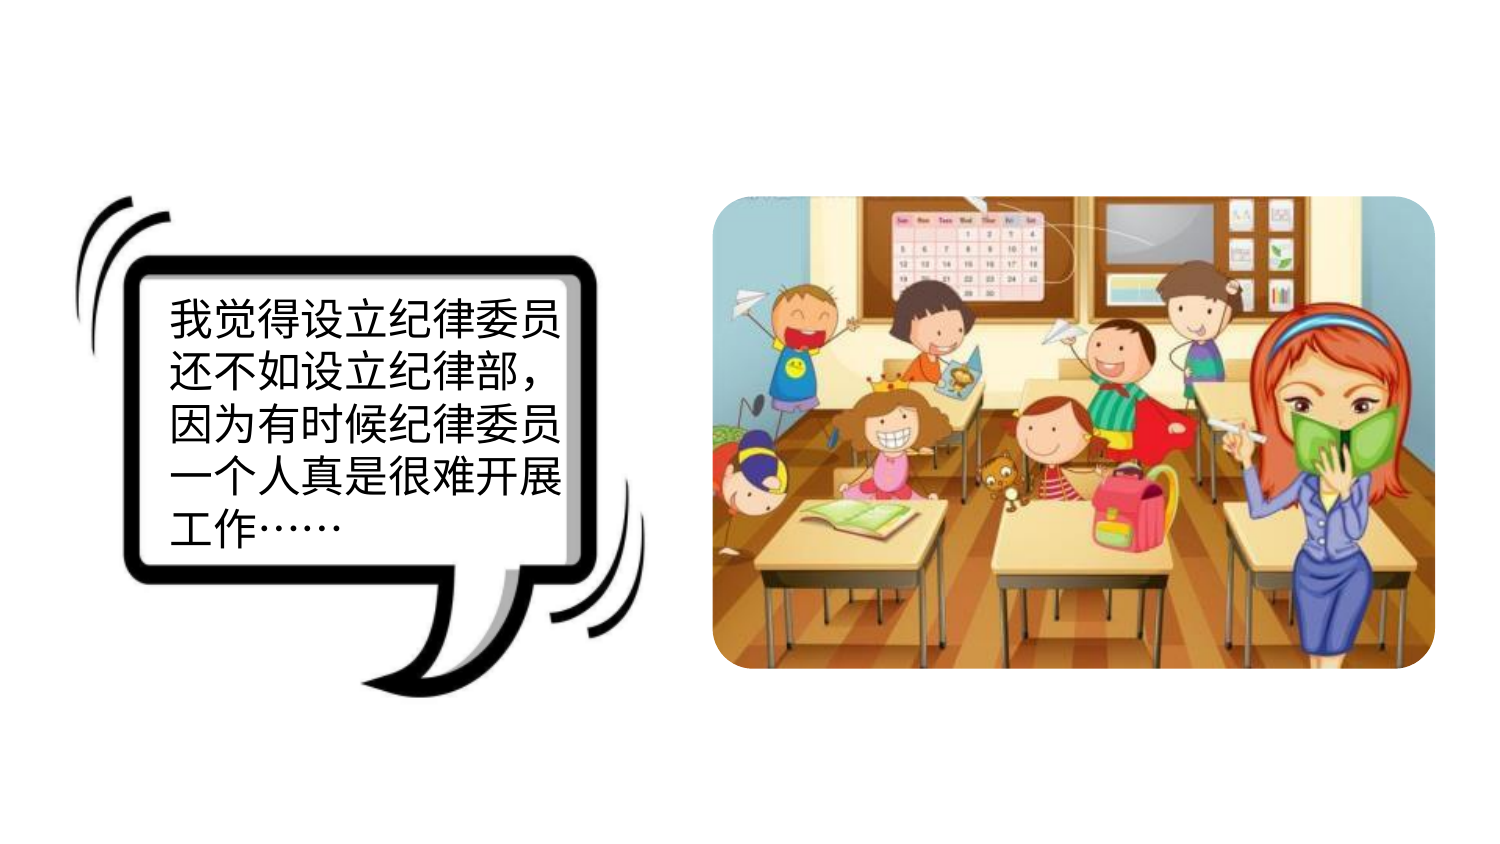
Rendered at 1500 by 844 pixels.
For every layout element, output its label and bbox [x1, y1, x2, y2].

picture [31, 52, 689, 712]
picture [712, 196, 1436, 669]
